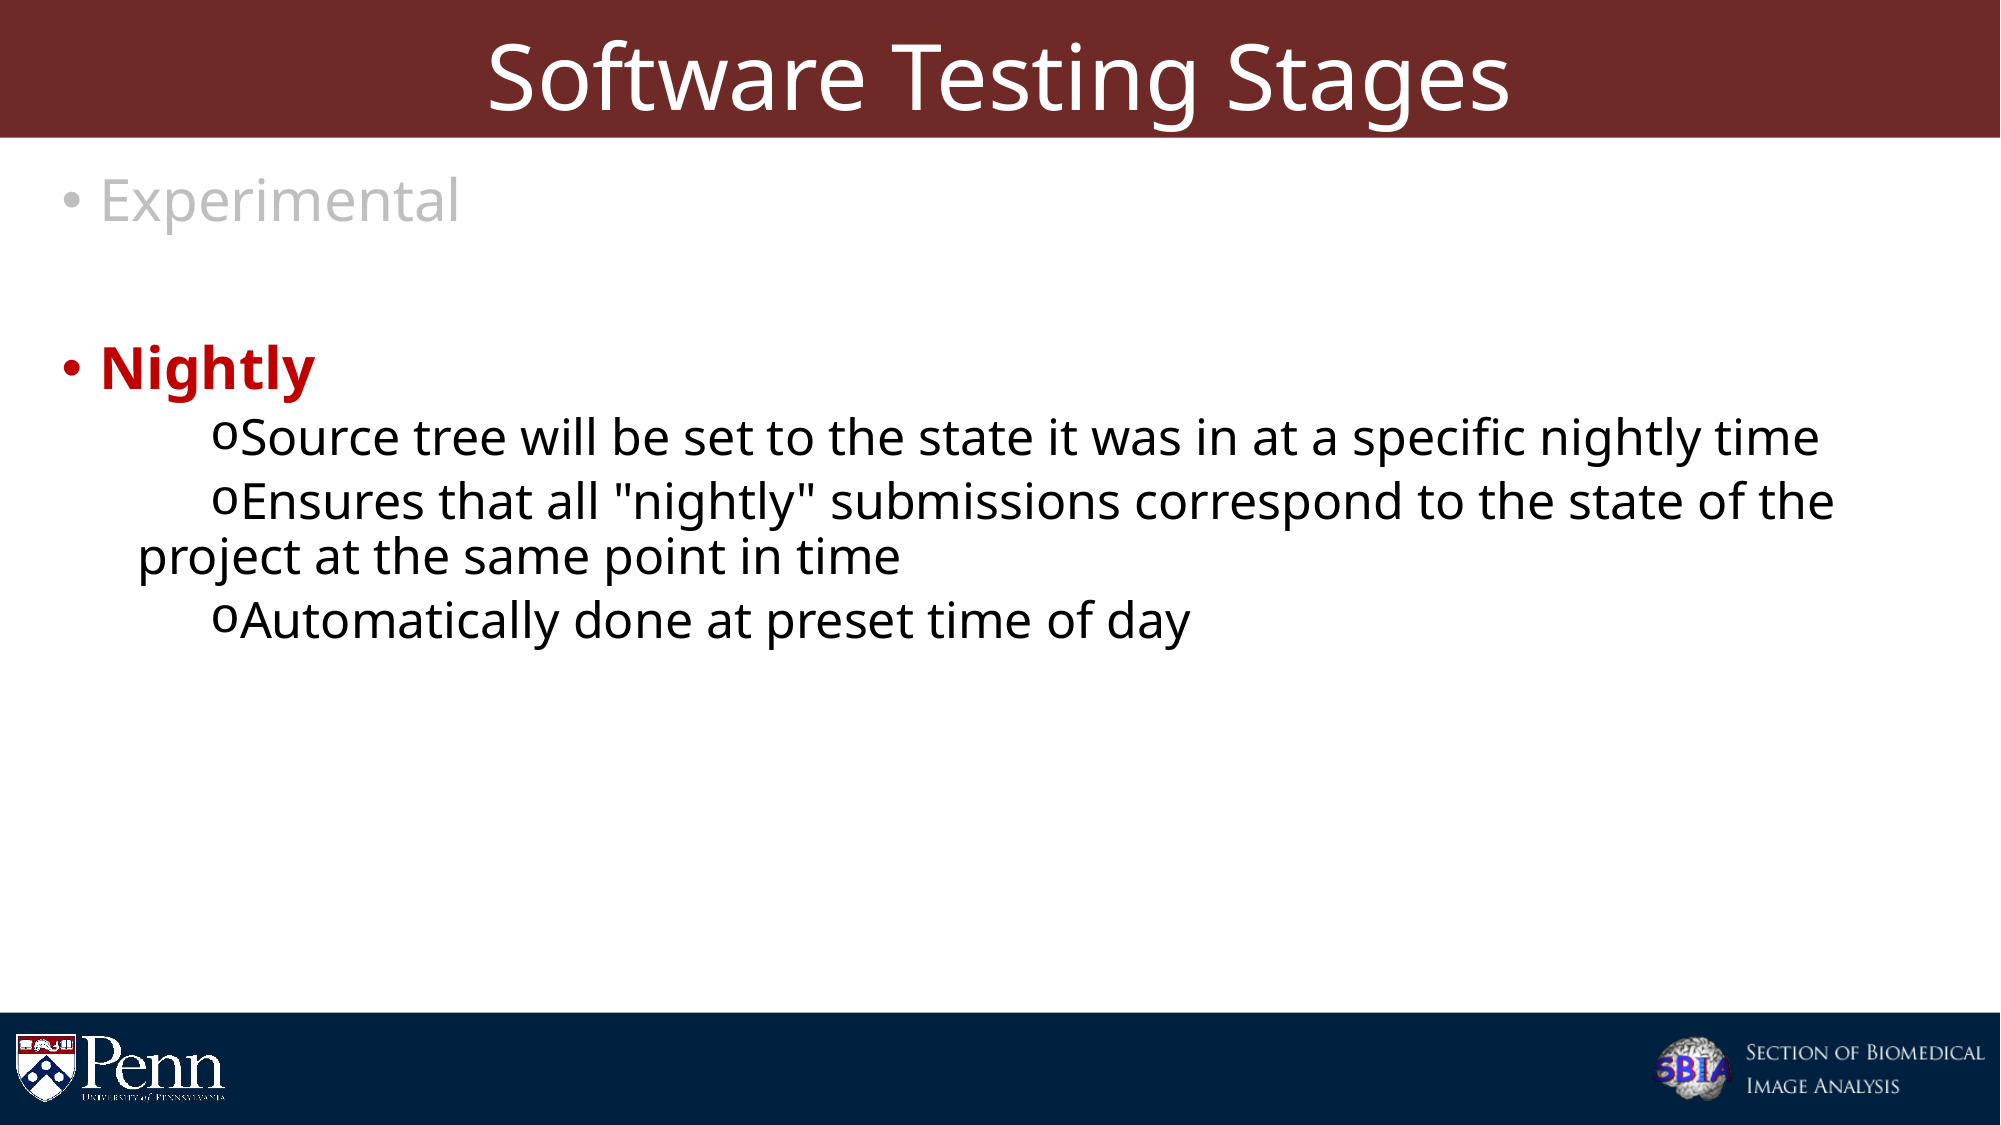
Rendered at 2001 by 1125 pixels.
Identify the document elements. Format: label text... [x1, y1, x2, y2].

list Experimental Nightly Source tree will be set to the state it was in at a specific nightly time Ensures that all "nightly" submissions correspond to the state of the project at the same point in time Automatically done at preset time of day [46, 164, 1954, 988]
picture [1652, 1035, 1985, 1102]
title Software Testing Stages [46, 0, 1954, 138]
picture [16, 1034, 225, 1103]
